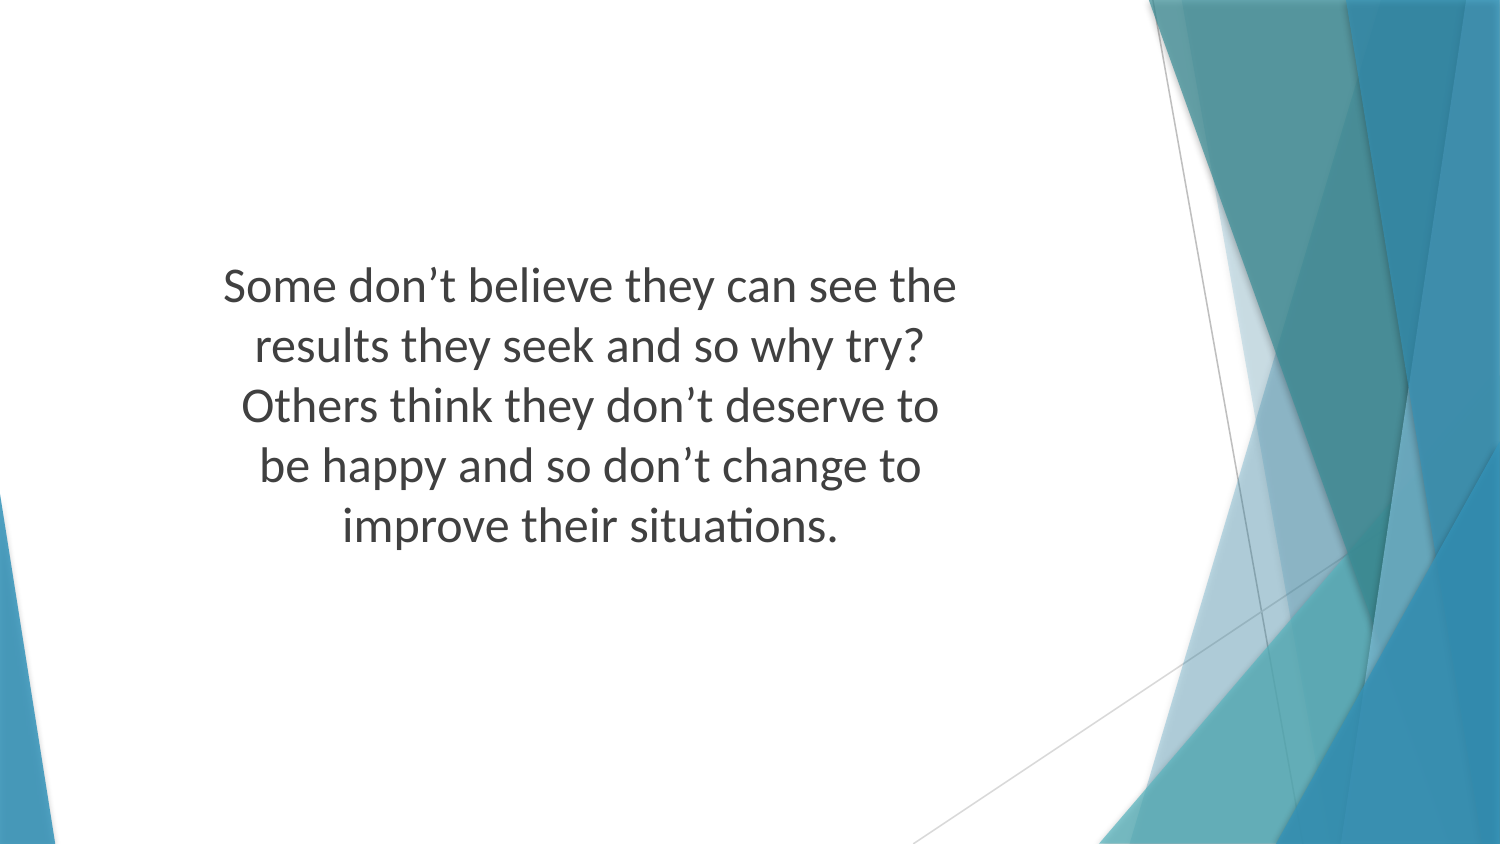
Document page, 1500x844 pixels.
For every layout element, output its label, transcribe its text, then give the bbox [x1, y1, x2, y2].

list Some don’t believe they can see the results they seek and so why try? Others think they don’t deserve to be happy and so don’t change to improve their situations. [206, 244, 975, 599]
